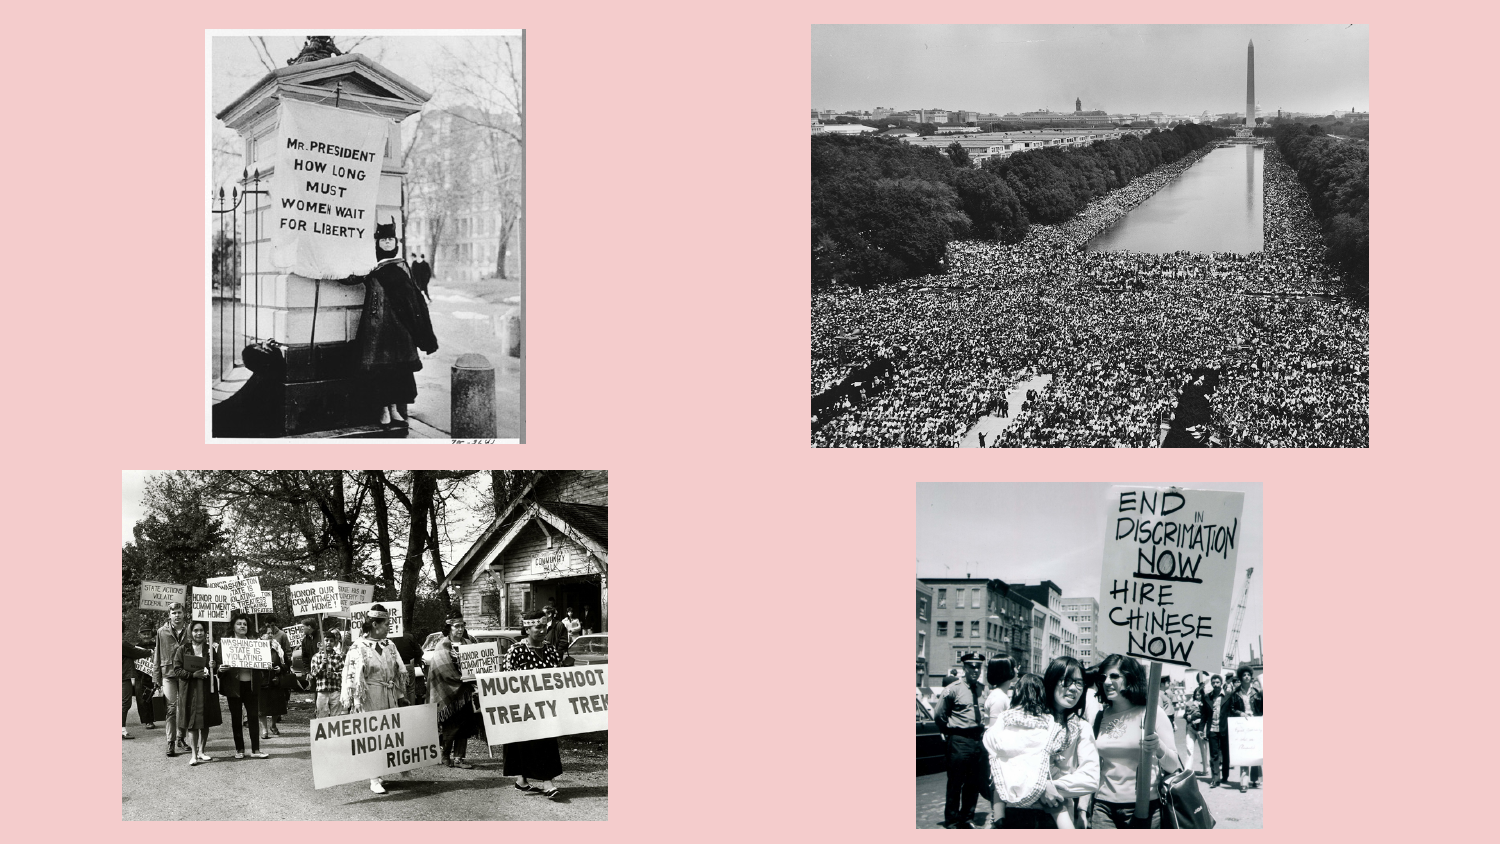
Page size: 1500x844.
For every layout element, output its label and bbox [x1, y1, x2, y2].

picture [122, 470, 608, 822]
picture [811, 24, 1369, 448]
picture [916, 482, 1264, 830]
picture [204, 28, 526, 444]
